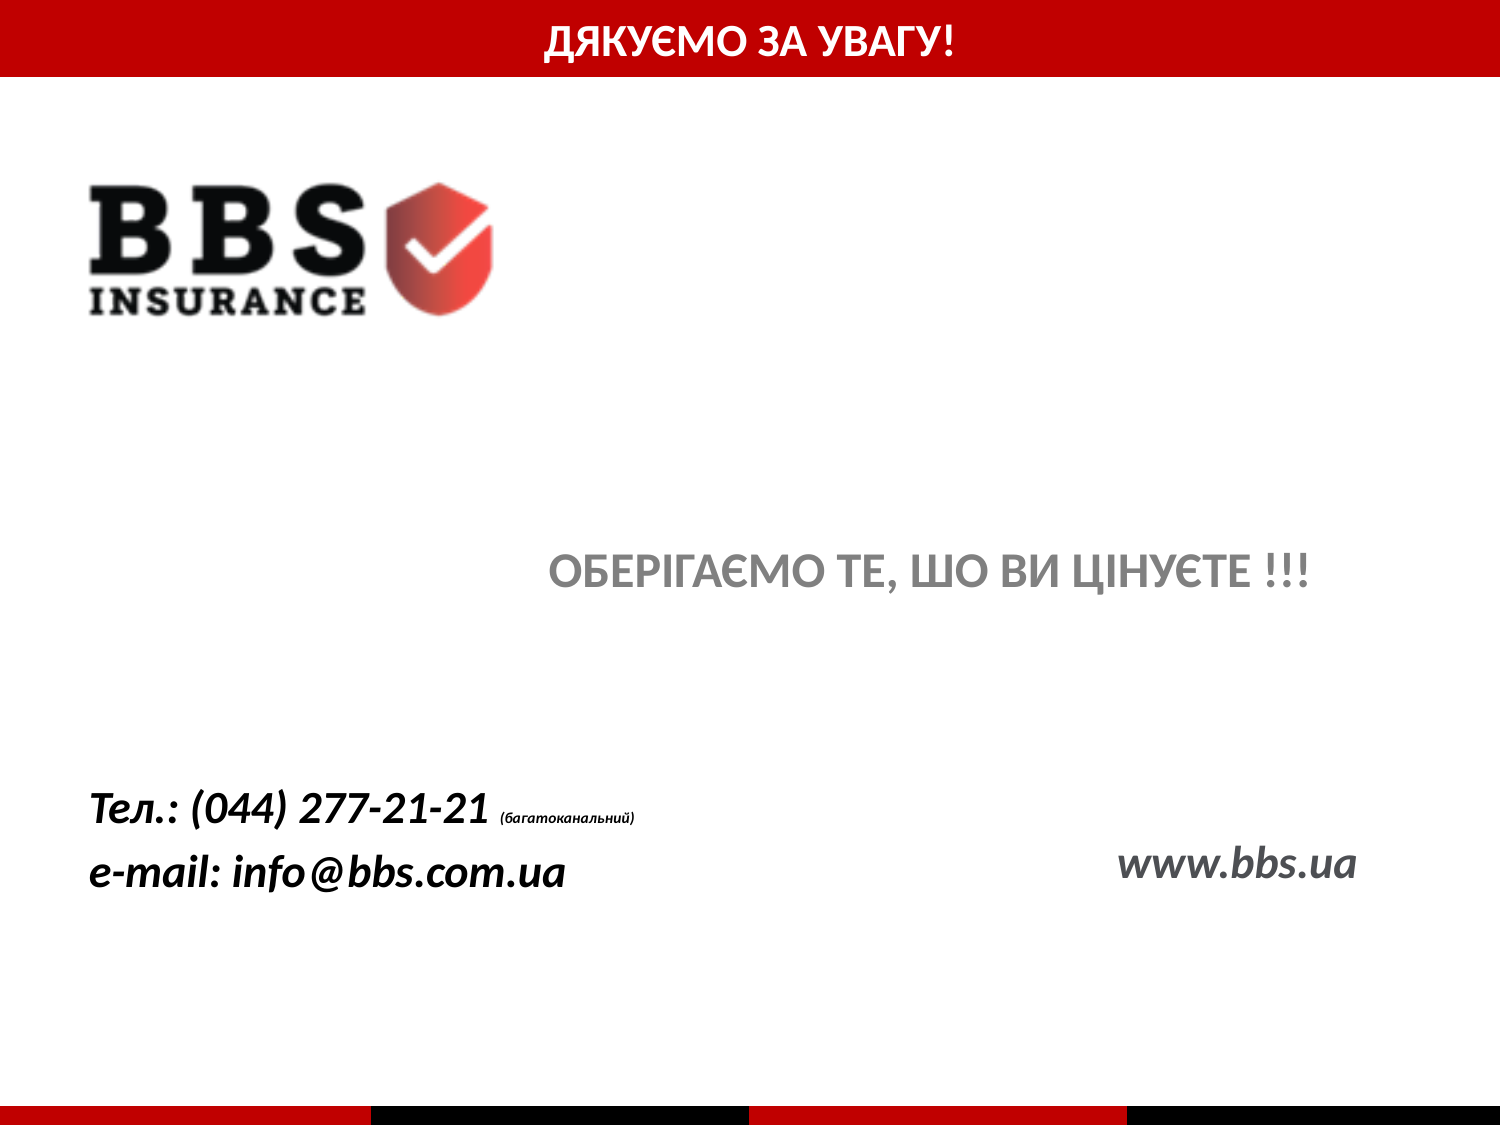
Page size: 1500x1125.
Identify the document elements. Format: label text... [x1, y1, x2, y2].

text_box ОБЕРІГАЄМО ТЕ, ШО ВИ ЦІНУЄТЕ !!! [533, 529, 1405, 605]
text_box Тел.: (044) 277-21-21 (багатоканальний) e-mail: info@bbs.com.ua www.bbs.ua [73, 769, 1383, 952]
text_box [0, 1106, 371, 1125]
text_box [371, 1106, 749, 1125]
text_box ДЯКУЄМО ЗА УВАГУ! [0, 0, 1500, 77]
text_box [1127, 1106, 1500, 1125]
picture [79, 172, 502, 327]
text_box [749, 1106, 1127, 1125]
